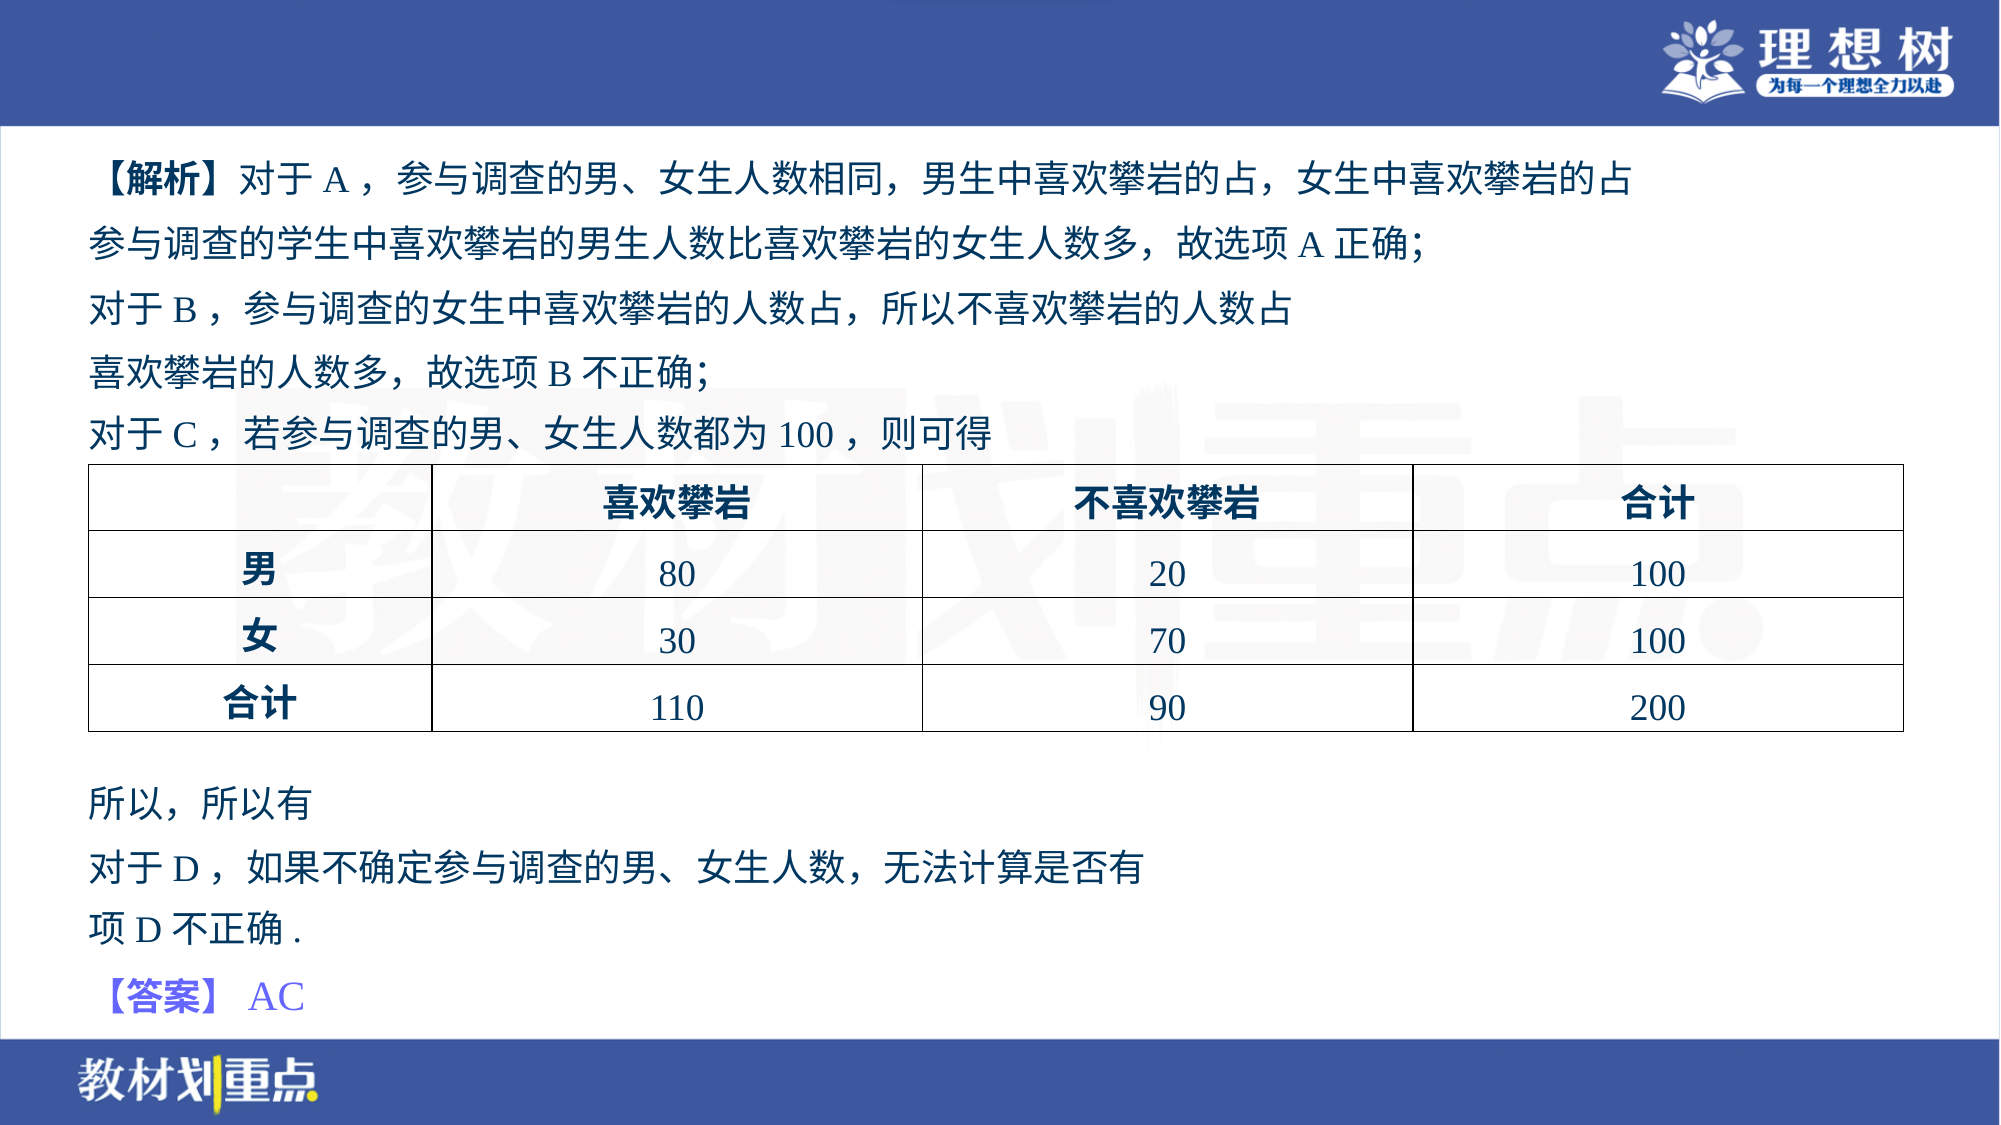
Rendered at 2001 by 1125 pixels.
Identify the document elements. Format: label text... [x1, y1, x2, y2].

table_cell 女 [89, 598, 431, 664]
table_cell 合计 [89, 665, 431, 731]
table_cell 80 [433, 531, 922, 597]
table_cell 90 [923, 665, 1412, 731]
table_cell 200 [1414, 665, 1903, 731]
table_cell 30 [433, 598, 922, 664]
table_header 喜欢攀岩 [433, 465, 922, 530]
table_header 不喜欢攀岩 [923, 465, 1412, 530]
table_header [89, 465, 431, 530]
table_cell 男 [89, 531, 431, 597]
text_box 【答案】AC [88, 949, 1911, 1013]
table_cell 20 [923, 531, 1412, 597]
picture [0, 0, 2000, 1125]
table_cell 70 [923, 598, 1412, 664]
table_cell 110 [433, 665, 922, 731]
table_header 合计 [1414, 465, 1903, 530]
table_cell 100 [1414, 598, 1903, 664]
table_cell 100 [1414, 531, 1903, 597]
